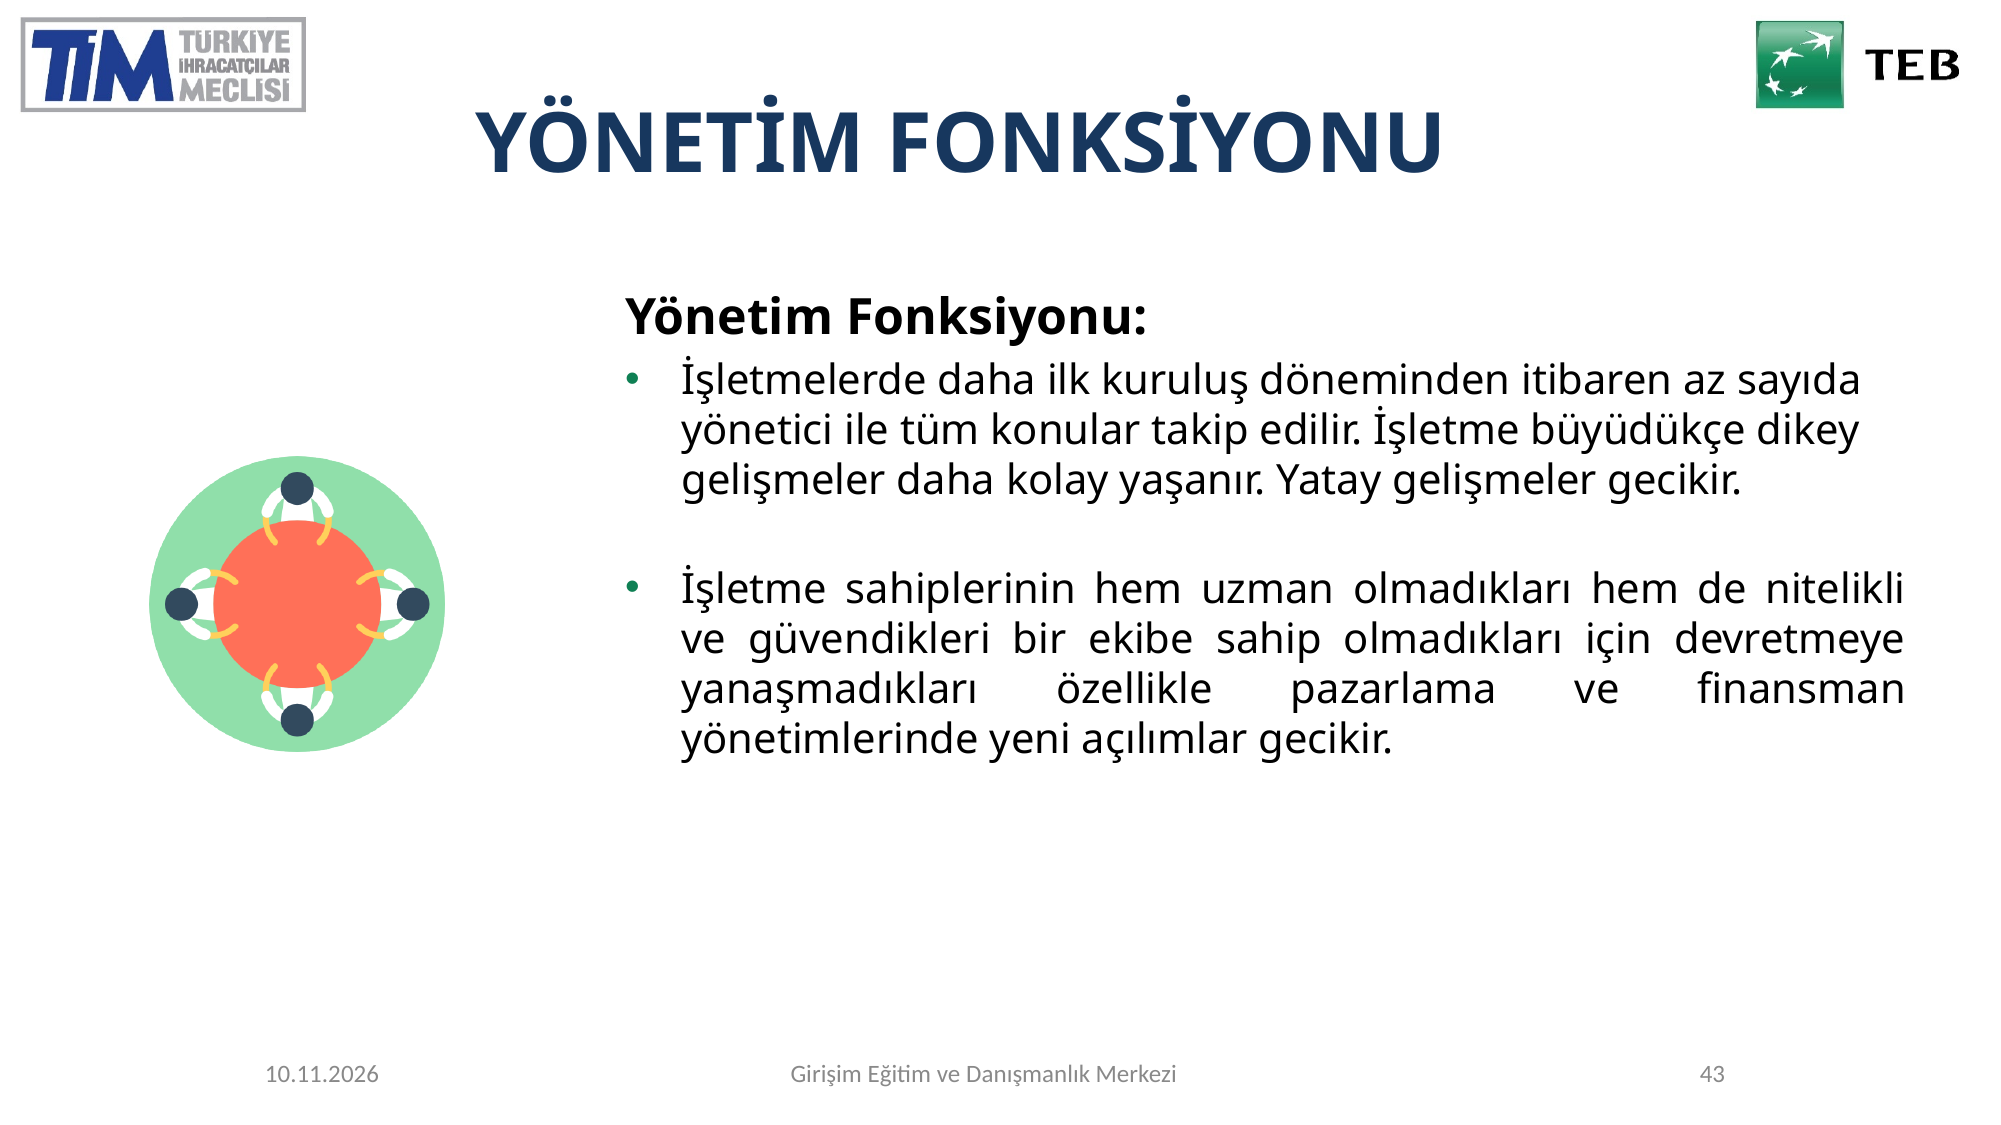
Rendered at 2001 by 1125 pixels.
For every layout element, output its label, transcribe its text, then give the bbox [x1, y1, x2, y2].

title YÖNETİM FONKSİYONU [275, 45, 1648, 233]
footer Girişim Eğitim ve Danışmanlık Merkezi [700, 1042, 1268, 1103]
slide_number 43 [1314, 1042, 1741, 1103]
picture [19, 15, 308, 114]
picture [1751, 15, 1967, 114]
list Yönetim Fonksiyonu: İşletmelerde daha ilk kuruluş döneminden itibaren az sayıda yönetici ile tüm konular takip edilir. İşletme büyüdükçe dikey gelişmeler daha kolay yaşanır. Yatay gelişmeler gecikir. İşletme sahiplerinin hem uzman olmadıkları hem de nitelikli ve güvendikleri bir ekibe sahip olmadıkları için devretmeye yanaşmadıkları özellikle pazarlama ve finansman yönetimlerinde yeni açılımlar gecikir. [610, 277, 1922, 1043]
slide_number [249, 1042, 654, 1103]
picture [148, 455, 445, 752]
